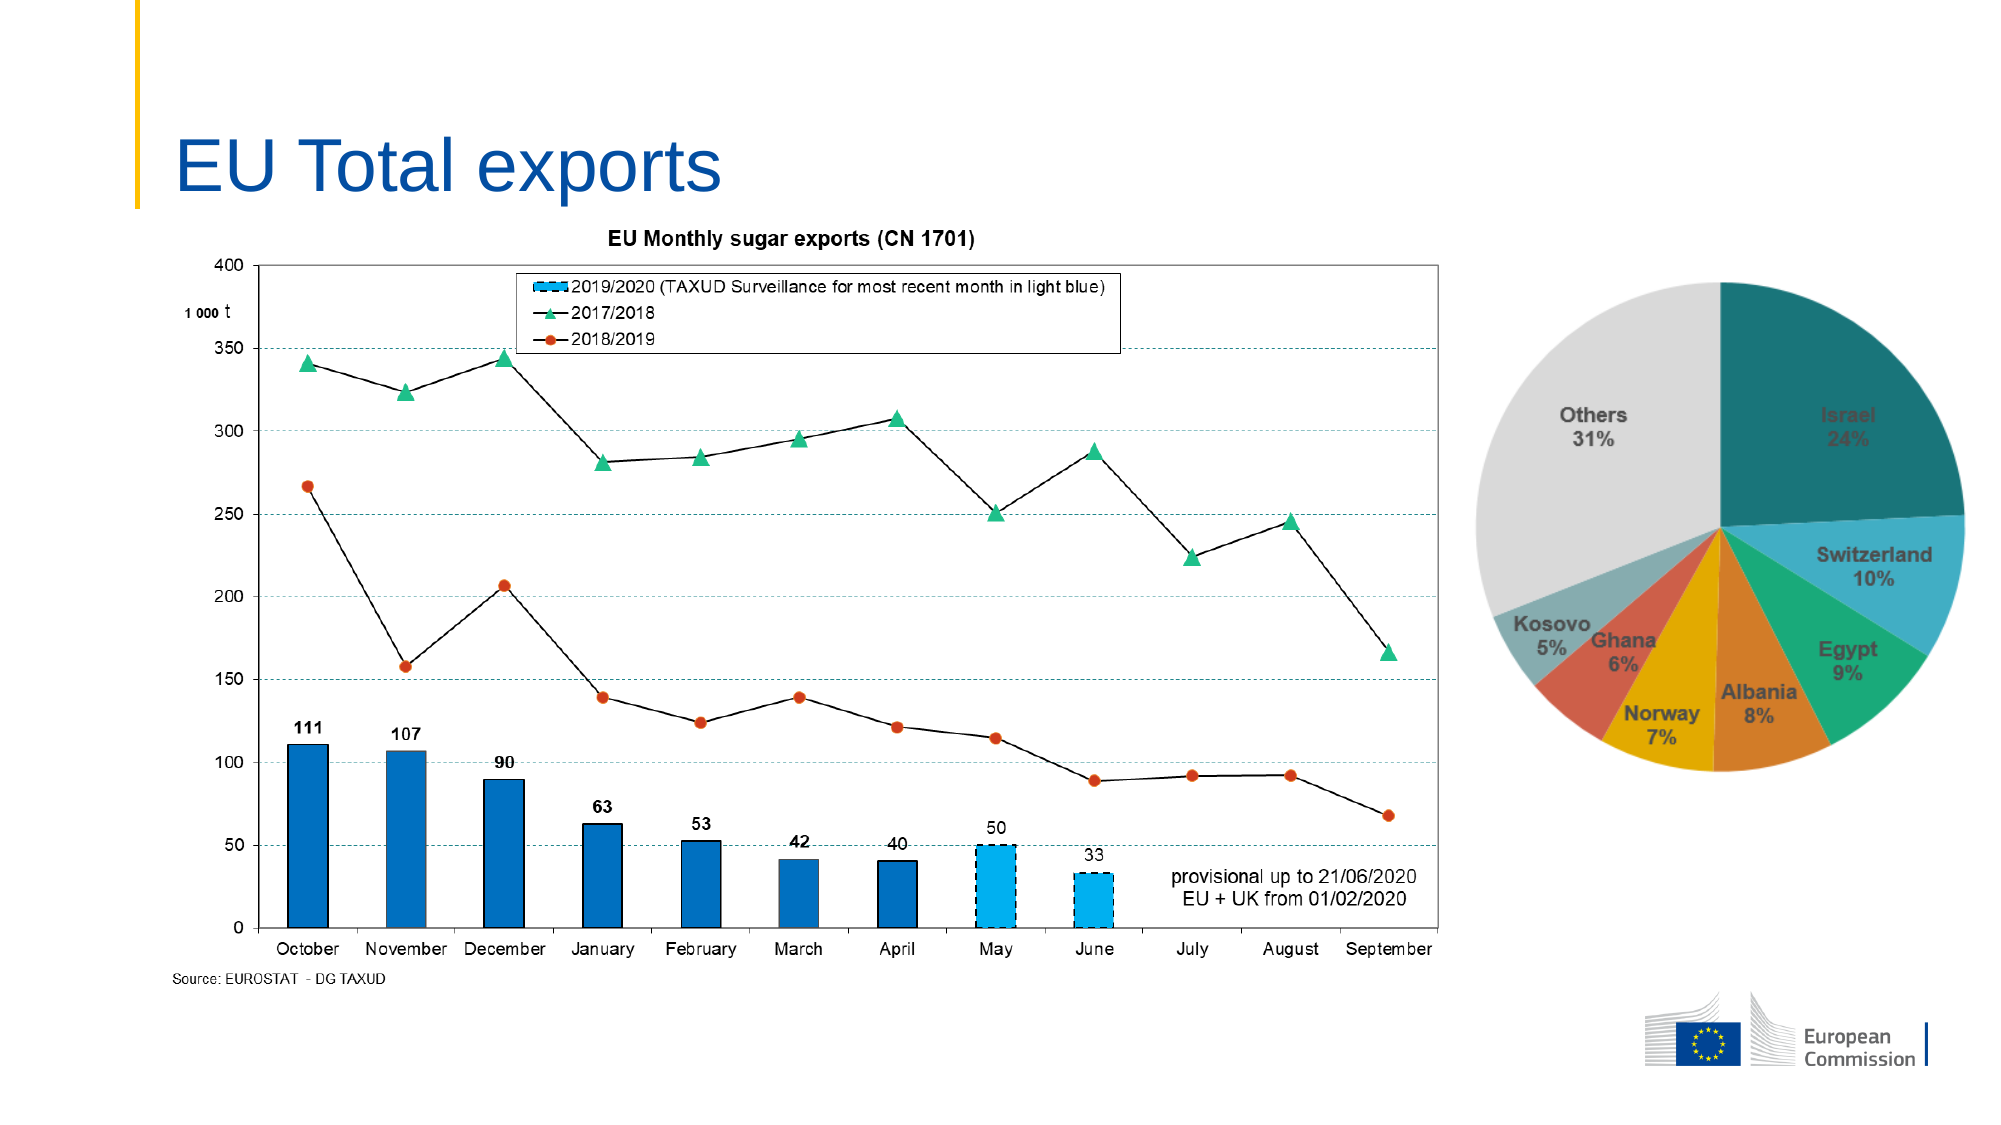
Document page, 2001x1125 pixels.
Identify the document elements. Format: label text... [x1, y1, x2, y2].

picture [1645, 991, 1928, 1066]
title EU Total exports [159, 79, 1885, 208]
picture [159, 207, 1987, 991]
